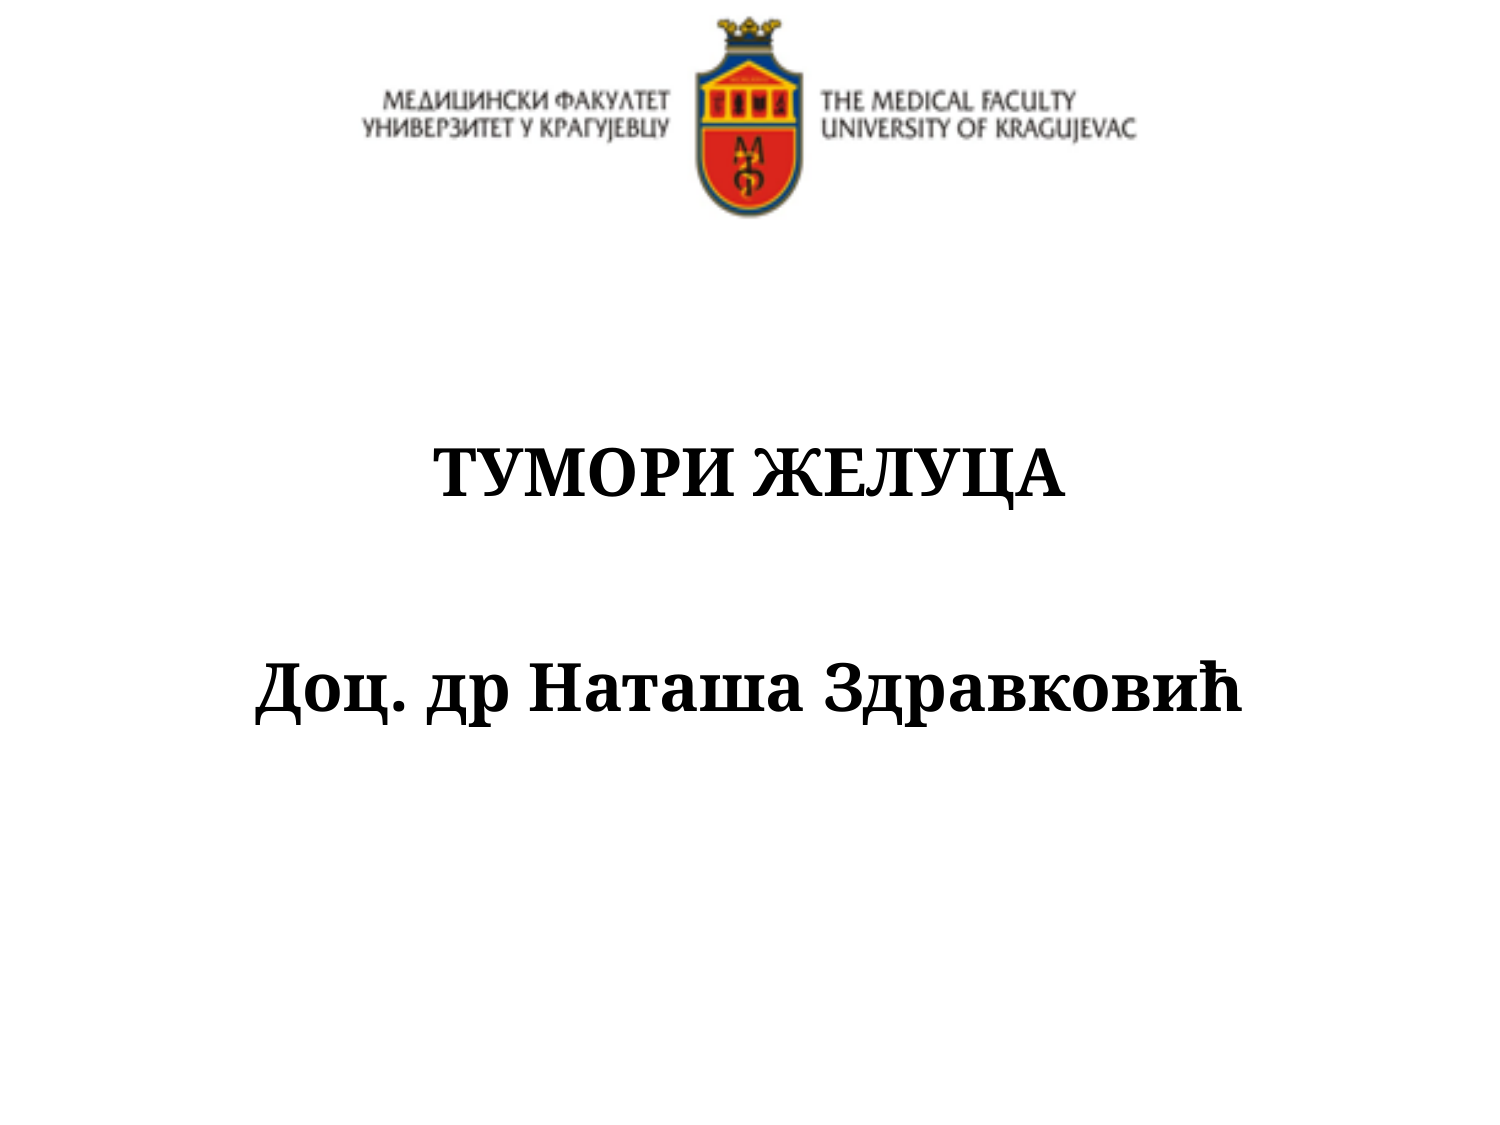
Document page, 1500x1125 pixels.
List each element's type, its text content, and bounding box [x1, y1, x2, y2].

subtitle Доц. др Наташа Здравковић [225, 637, 1275, 925]
title ТУМОРИ ЖЕЛУЦА [112, 349, 1388, 591]
picture [210, 12, 1351, 251]
